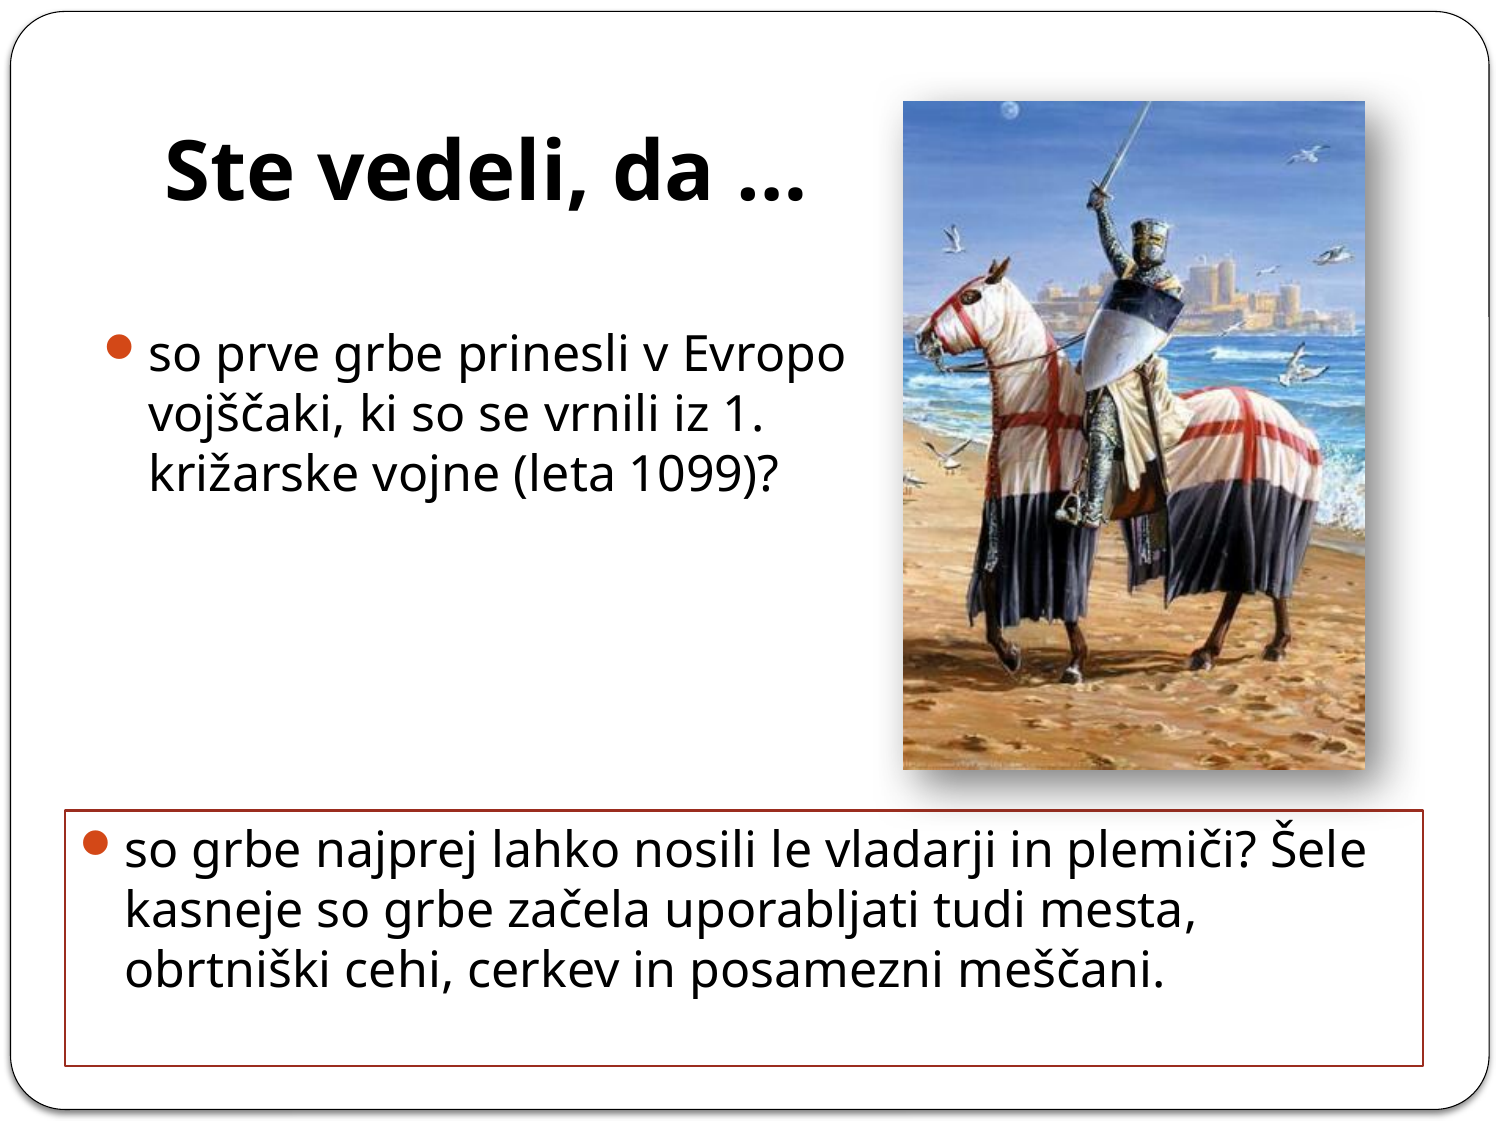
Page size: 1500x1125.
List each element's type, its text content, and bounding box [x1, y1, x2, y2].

list so prve grbe prinesli v Evropo vojščaki, ki so se vrnili iz 1. križarske vojne (leta 1099)? [88, 314, 869, 598]
picture [903, 101, 1365, 771]
title Ste vedeli, da … [150, 45, 1425, 233]
list so grbe najprej lahko nosili le vladarji in plemiči? Šele kasneje so grbe začela uporabljati tudi mesta, obrtniški cehi, cerkev in posamezni meščani. [64, 809, 1424, 1067]
